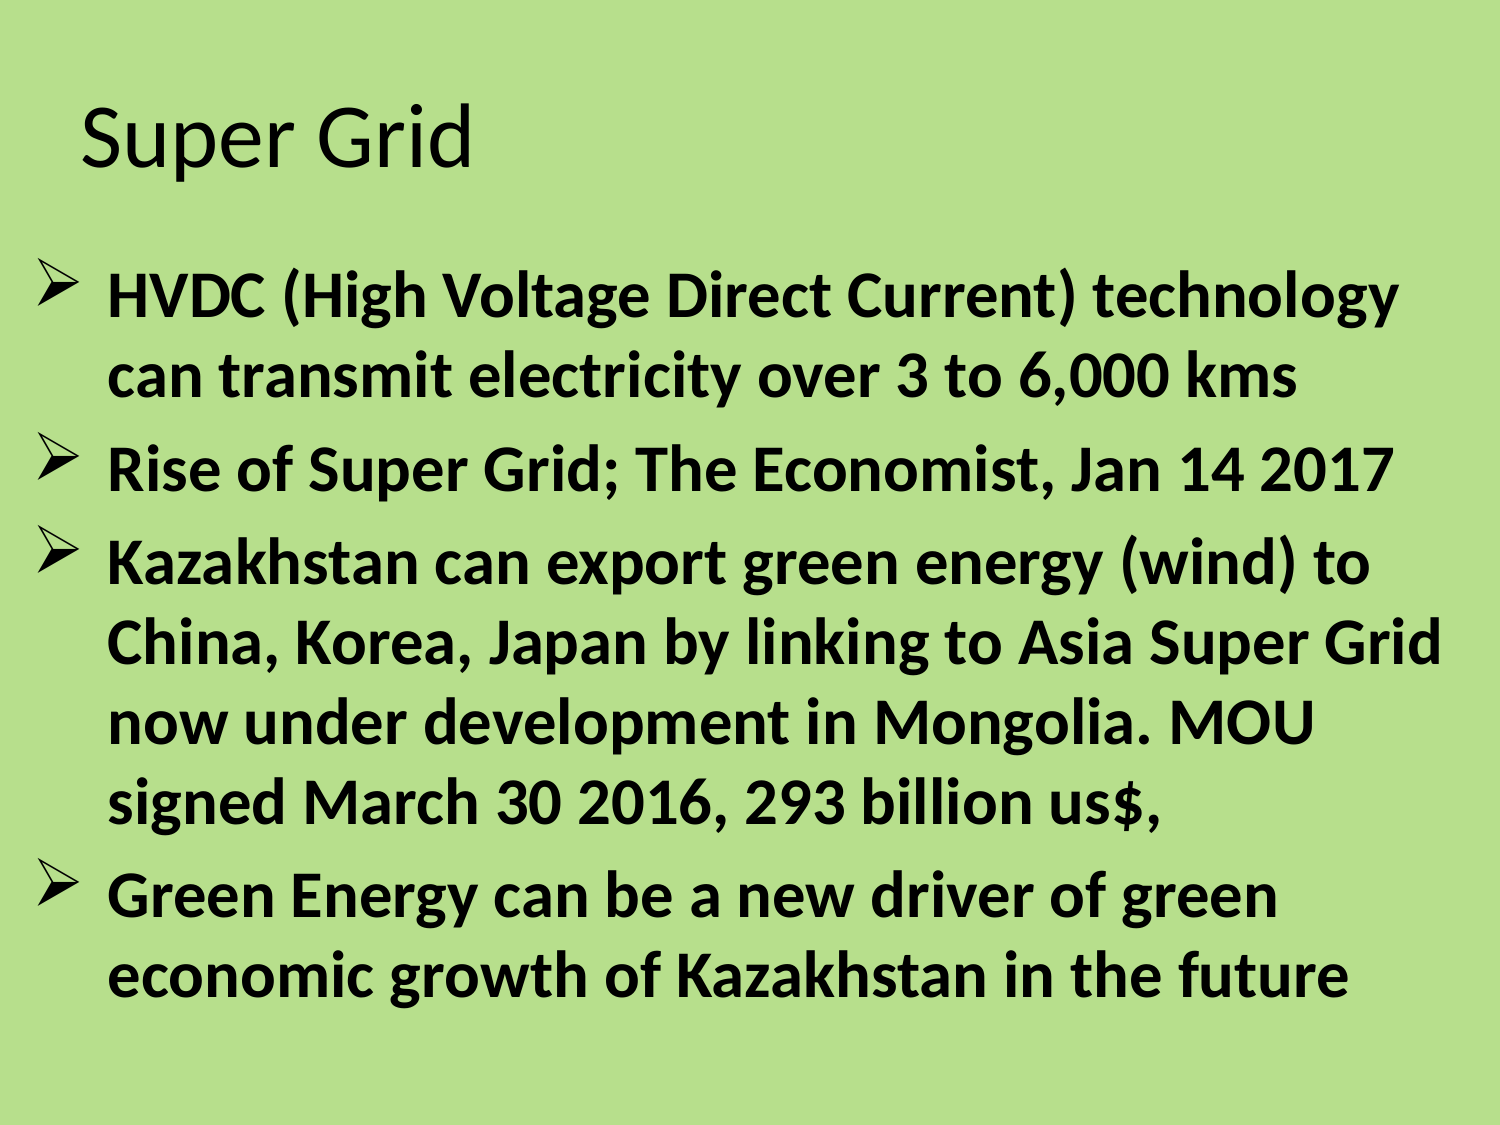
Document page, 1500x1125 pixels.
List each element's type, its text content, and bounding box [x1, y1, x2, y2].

subtitle HVDC (High Voltage Direct Current) technology can transmit electricity over 3 to 6,000 kms Rise of Super Grid; The Economist, Jan 14 2017 Kazakhstan can export green energy (wind) to China, Korea, Japan by linking to Asia Super Grid now under development in Mongolia. MOU signed March 30 2016, 293 billion us$, Green Energy can be a new driver of green economic growth of Kazakhstan in the future [17, 243, 1500, 1071]
title Super Grid [64, 54, 1317, 209]
